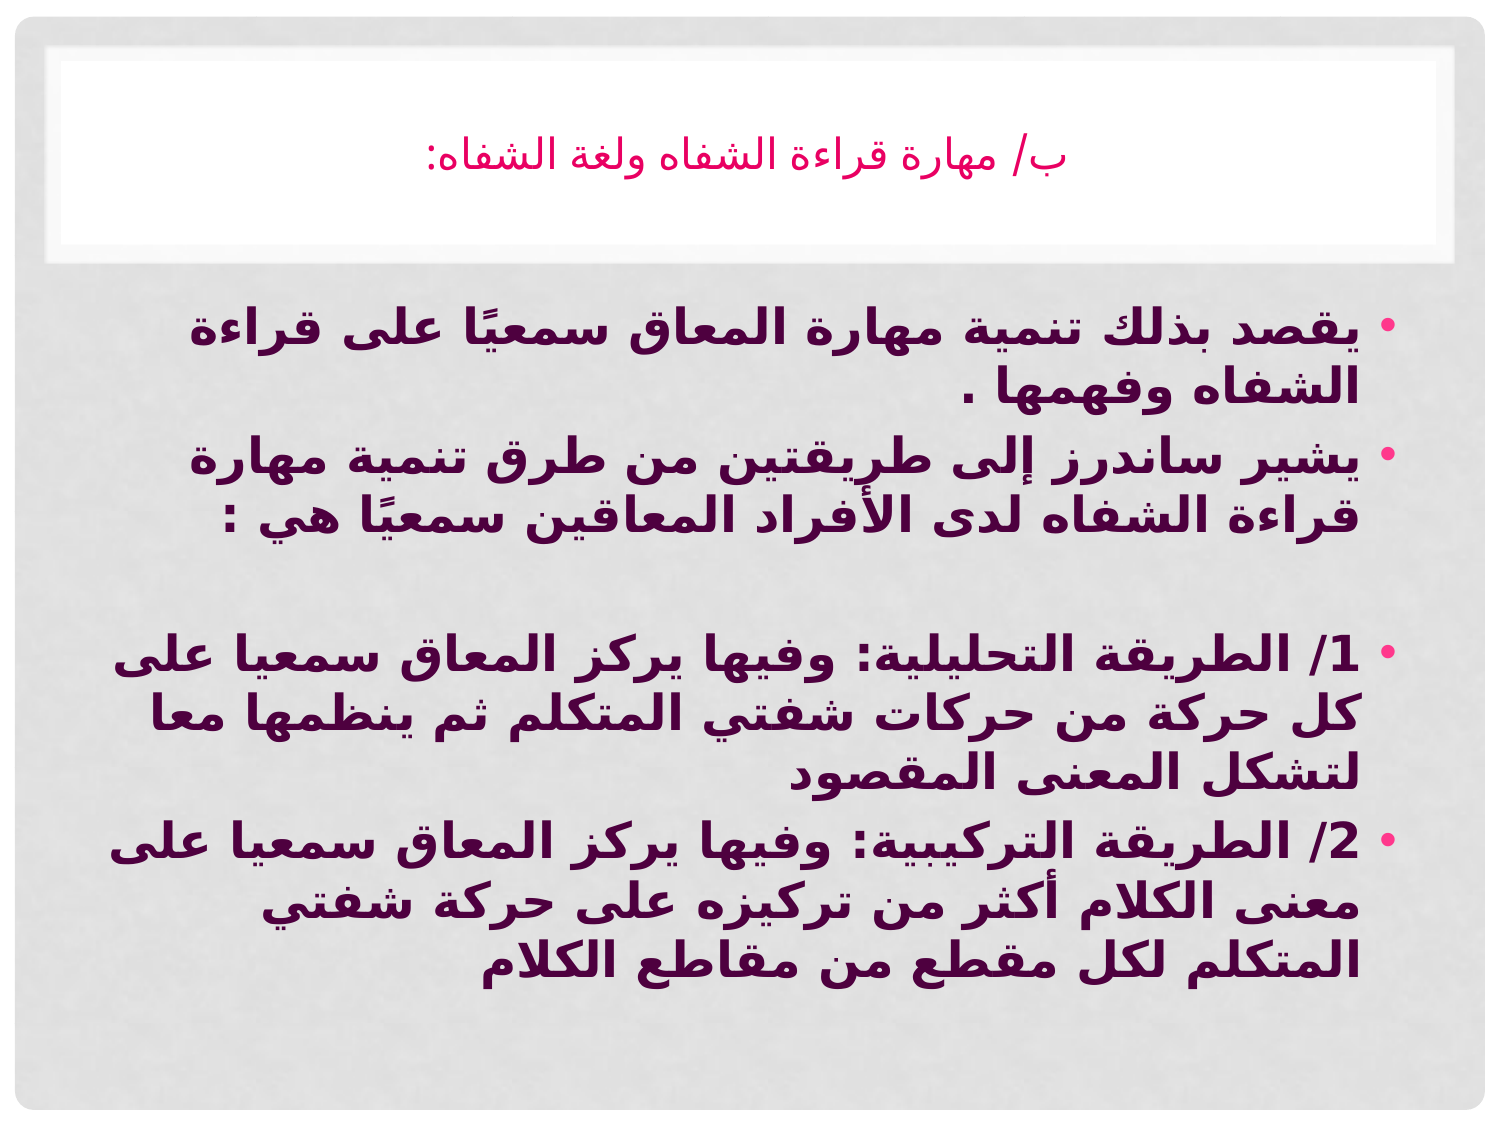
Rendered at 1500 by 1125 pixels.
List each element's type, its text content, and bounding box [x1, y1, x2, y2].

title ب/ مهارة قراءة الشفاه ولغة الشفاه: [69, 66, 1425, 238]
list يقصد بذلك تنمية مهارة المعاق سمعيًا على قراءة الشفاه وفهمها . يشير ساندرز إلى طريقتين من طرق تنمية مهارة قراءة الشفاه لدى الأفراد المعاقين سمعيًا هي : 1/ الطريقة التحليلية: وفيها يركز المعاق سمعيا على كل حركة من حركات شفتي المتكلم ثم ينظمها معا لتشكل المعنى المقصود 2/ الطريقة التركيبية: وفيها يركز المعاق سمعيا على معنى الكلام أكثر من تركيزه على حركة شفتي المتكلم لكل مقطع من مقاطع الكلام [75, 287, 1425, 1005]
